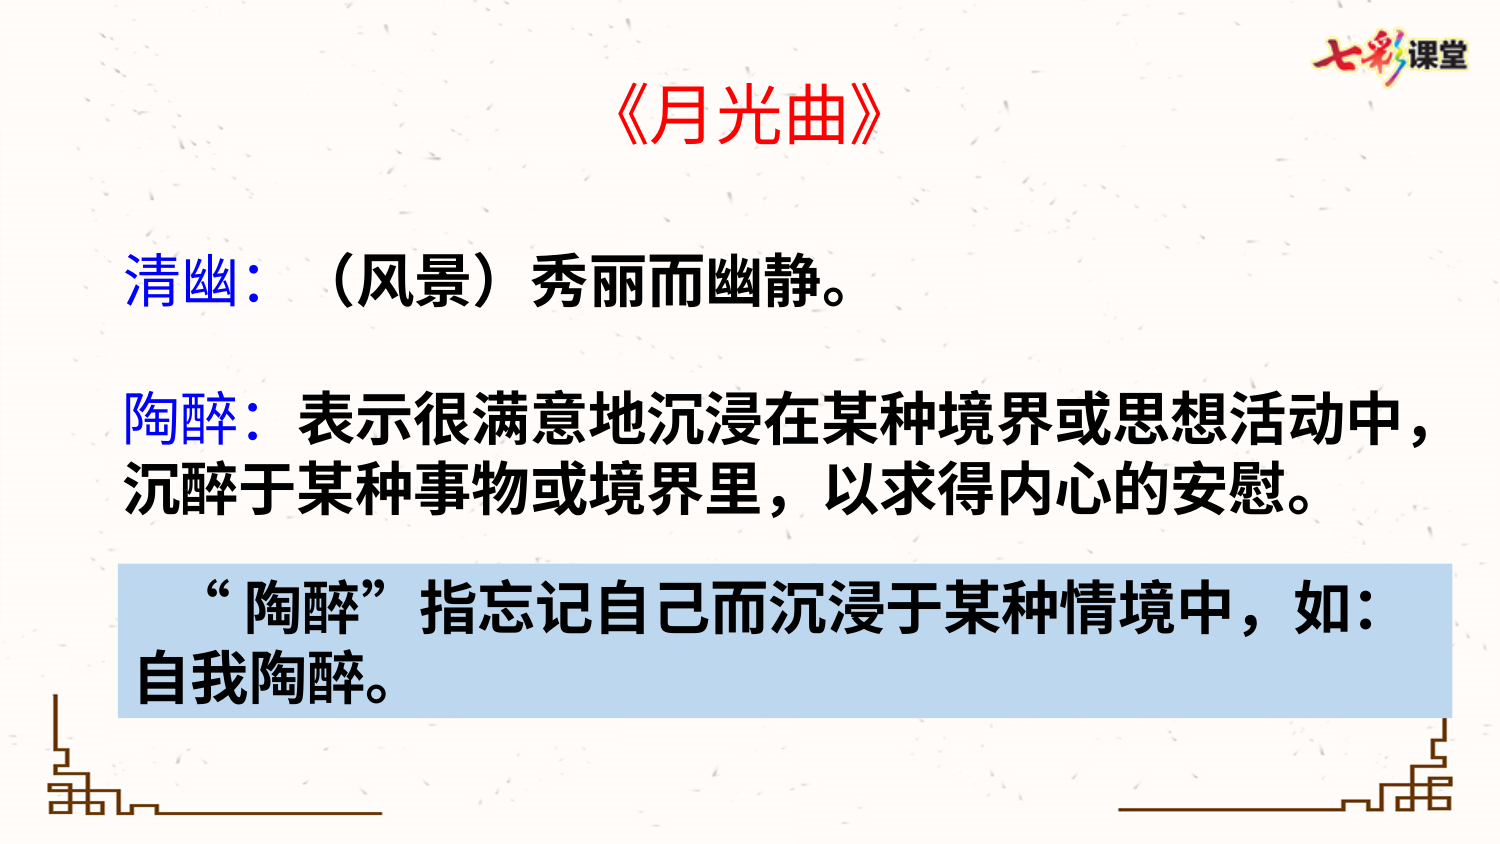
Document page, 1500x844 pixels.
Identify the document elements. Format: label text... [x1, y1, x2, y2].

text_box “陶醉”指忘记自己而沉浸于某种情境中，如：自我陶醉。 [117, 563, 1453, 719]
text_box 陶醉：表示很满意地沉浸在某种境界或思想活动中，沉醉于某种事物或境界里，以求得内心的安慰。 [107, 374, 1443, 530]
text_box 《月光曲》 [568, 65, 932, 160]
picture [0, 0, 1500, 844]
text_box 清幽：（风景）秀丽而幽静。 [108, 237, 896, 322]
